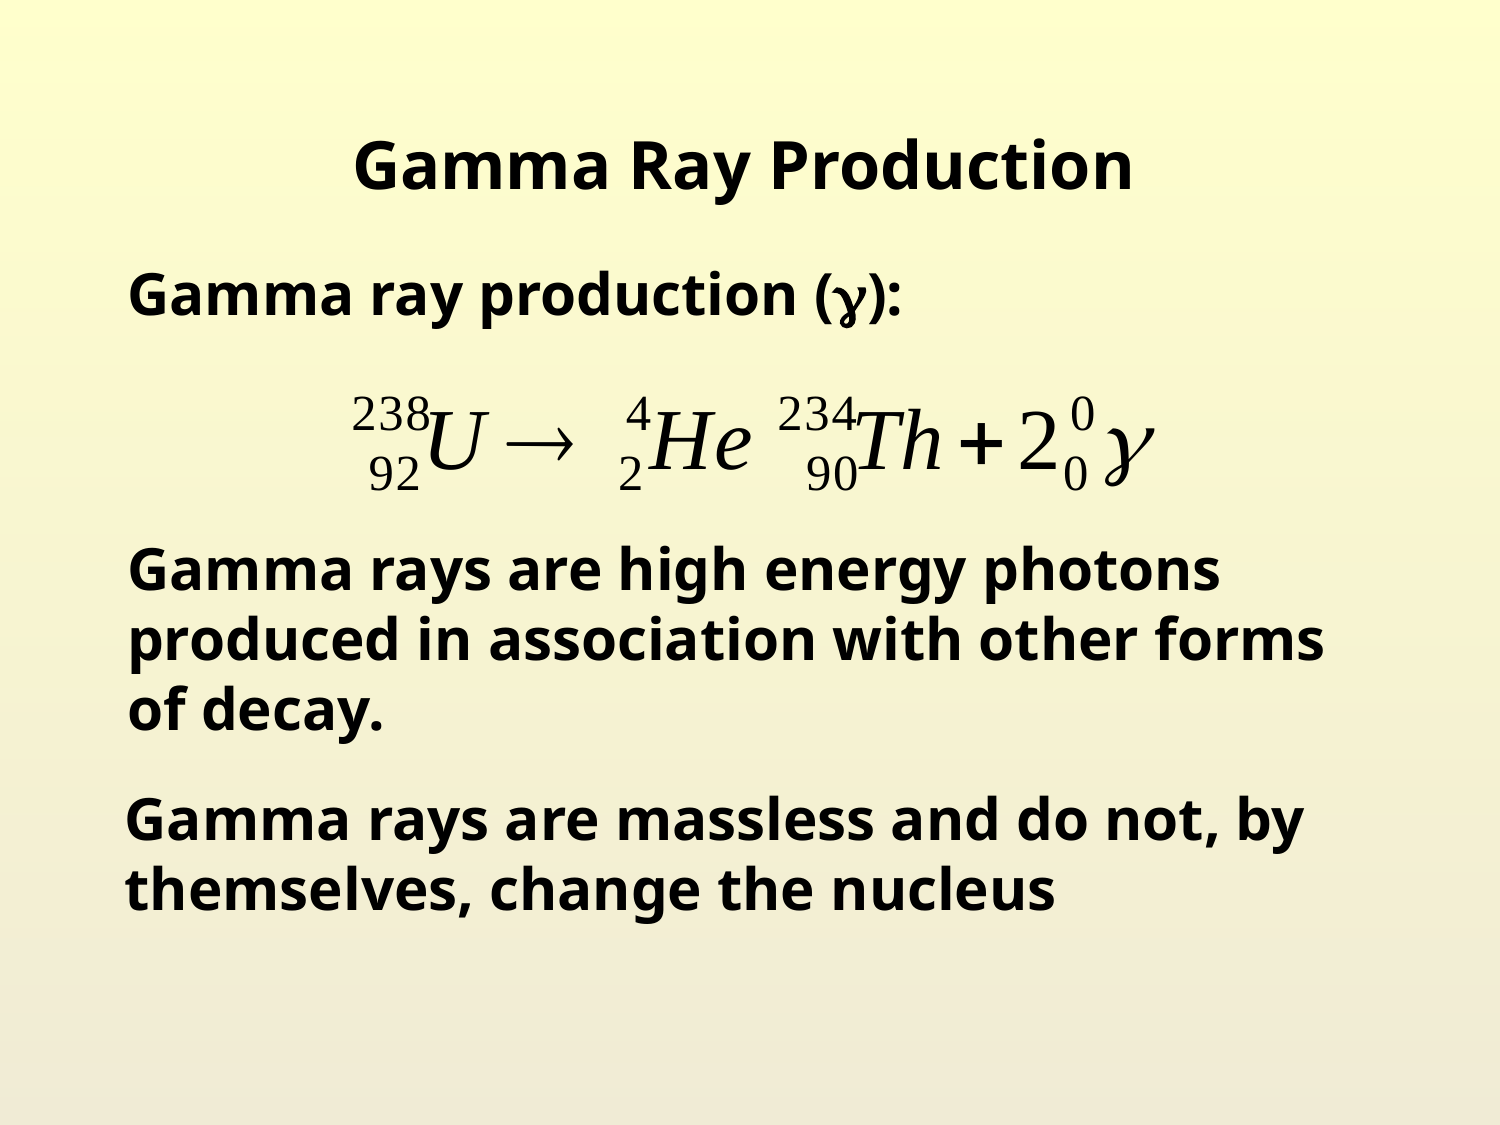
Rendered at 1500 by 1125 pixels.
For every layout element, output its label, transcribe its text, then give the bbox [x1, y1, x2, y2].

text_box Gamma rays are massless and do not, by themselves, change the nucleus [109, 774, 1388, 930]
title Gamma Ray Production [112, 99, 1376, 226]
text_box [337, 374, 1163, 513]
list Gamma ray production (g): [112, 249, 1413, 363]
text_box Gamma rays are high energy photons produced in association with other forms of decay. [112, 525, 1400, 750]
